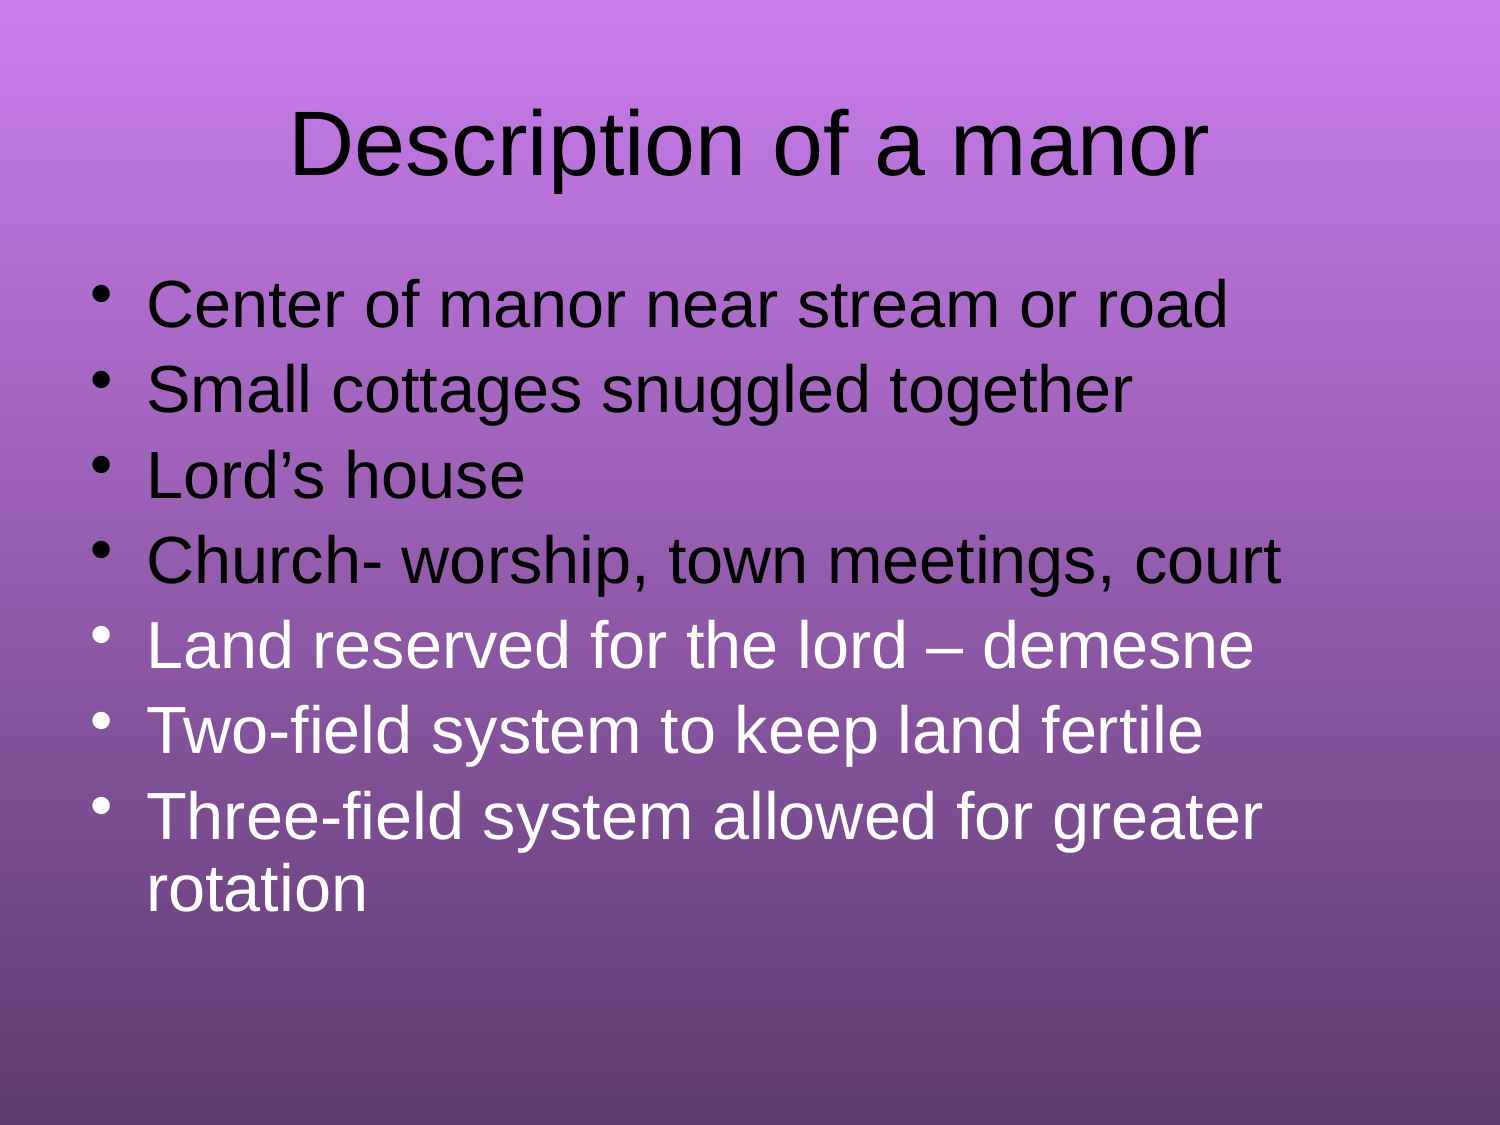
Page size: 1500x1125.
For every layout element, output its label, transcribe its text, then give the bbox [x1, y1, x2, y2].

title Description of a manor [74, 44, 1426, 233]
list Center of manor near stream or road Small cottages snuggled together Lord’s house Church- worship, town meetings, court Land reserved for the lord – demesne Two-field system to keep land fertile Three-field system allowed for greater rotation [74, 262, 1426, 1006]
